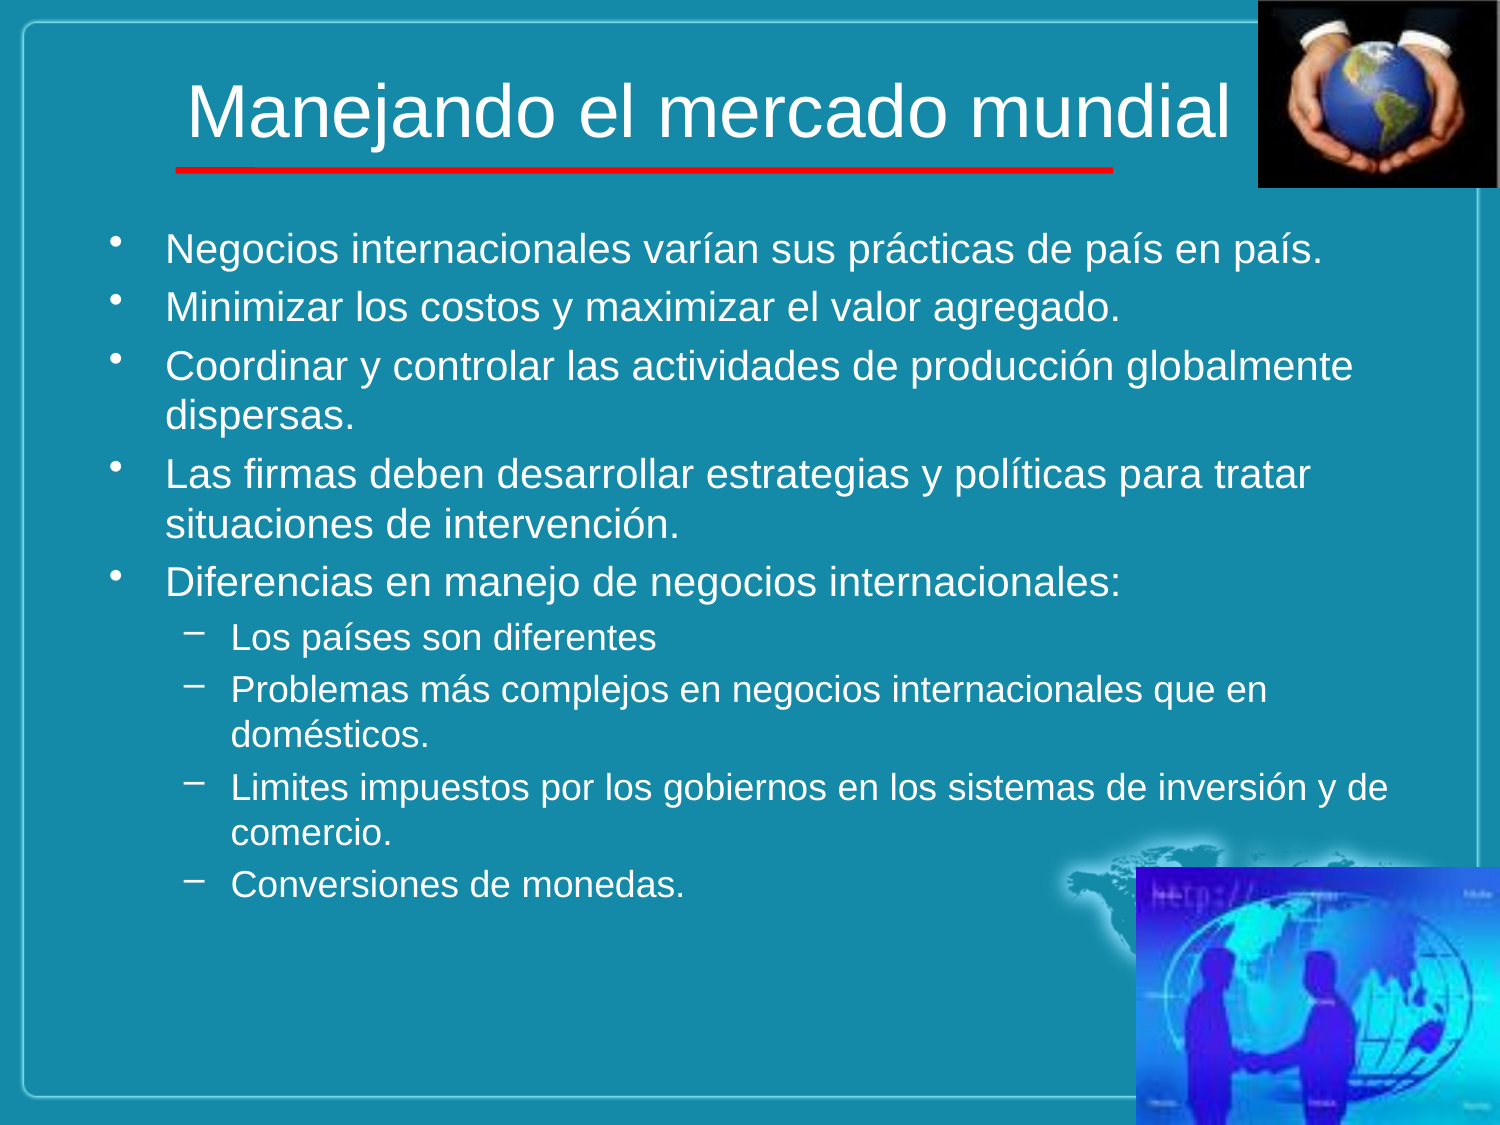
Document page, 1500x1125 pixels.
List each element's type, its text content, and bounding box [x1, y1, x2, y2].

picture [0, 0, 1500, 1125]
list Negocios internacionales varían sus prácticas de país en país. Minimizar los costos y maximizar el valor agregado. Coordinar y controlar las actividades de producción globalmente dispersas. Las firmas deben desarrollar estrategias y políticas para tratar situaciones de intervención. Diferencias en manejo de negocios internacionales: Los países son diferentes Problemas más complejos en negocios internacionales que en domésticos. Limites impuestos por los gobiernos en los sistemas de inversión y de comercio. Conversiones de monedas. [93, 213, 1407, 1091]
title Manejando el mercado mundial [170, 36, 1252, 179]
